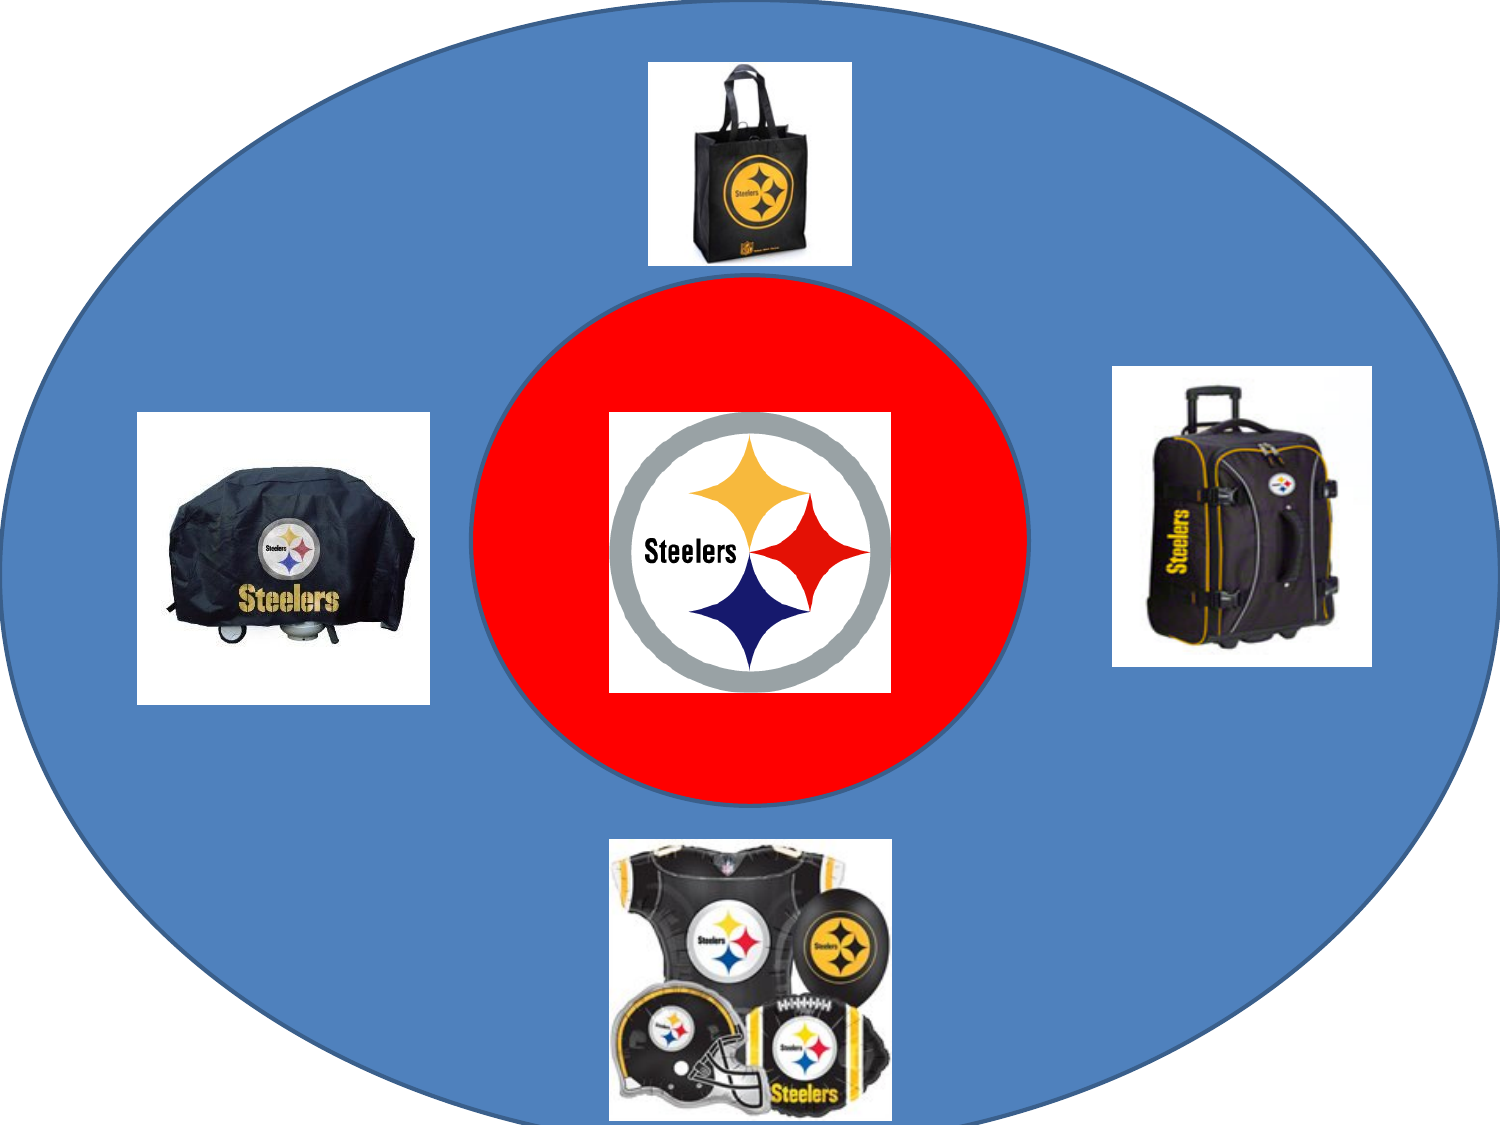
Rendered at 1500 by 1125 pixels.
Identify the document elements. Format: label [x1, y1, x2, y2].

text_box [468, 275, 1032, 808]
picture [137, 412, 430, 705]
picture [609, 412, 891, 694]
picture [609, 839, 892, 1122]
picture [1112, 366, 1372, 667]
text_box [0, 0, 1500, 1125]
picture [648, 62, 852, 266]
